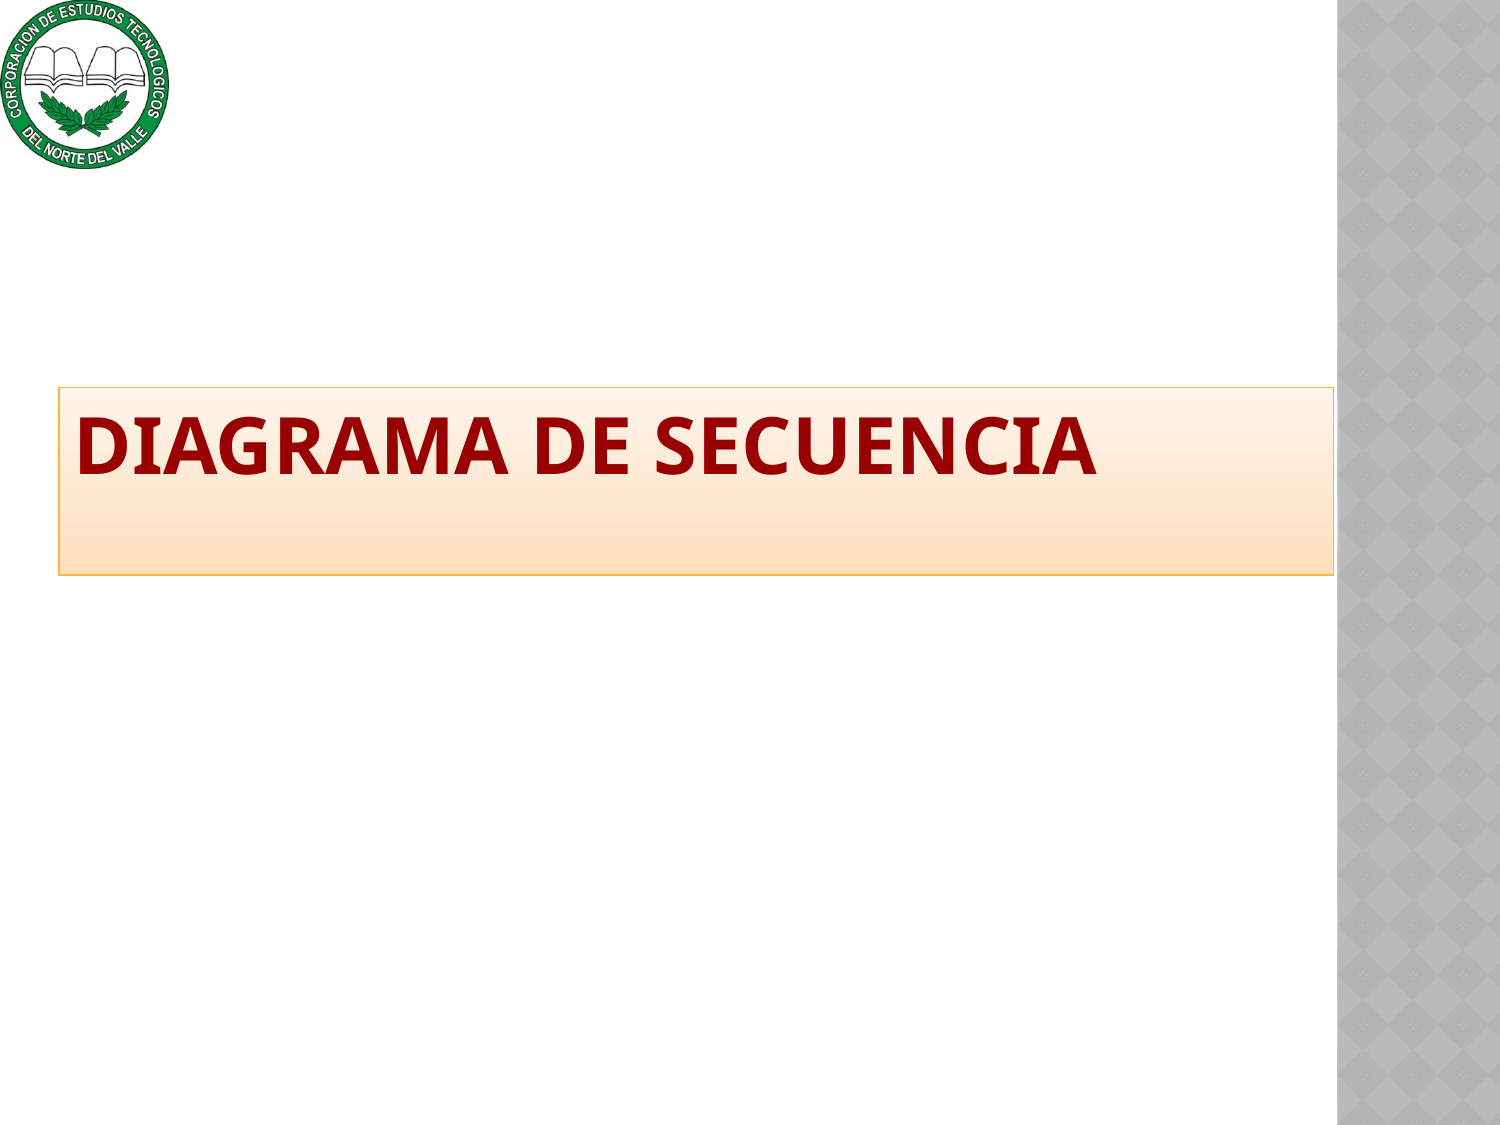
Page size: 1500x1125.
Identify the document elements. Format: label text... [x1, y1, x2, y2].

picture [0, 0, 169, 169]
title Diagrama de Secuencia [58, 387, 1334, 576]
